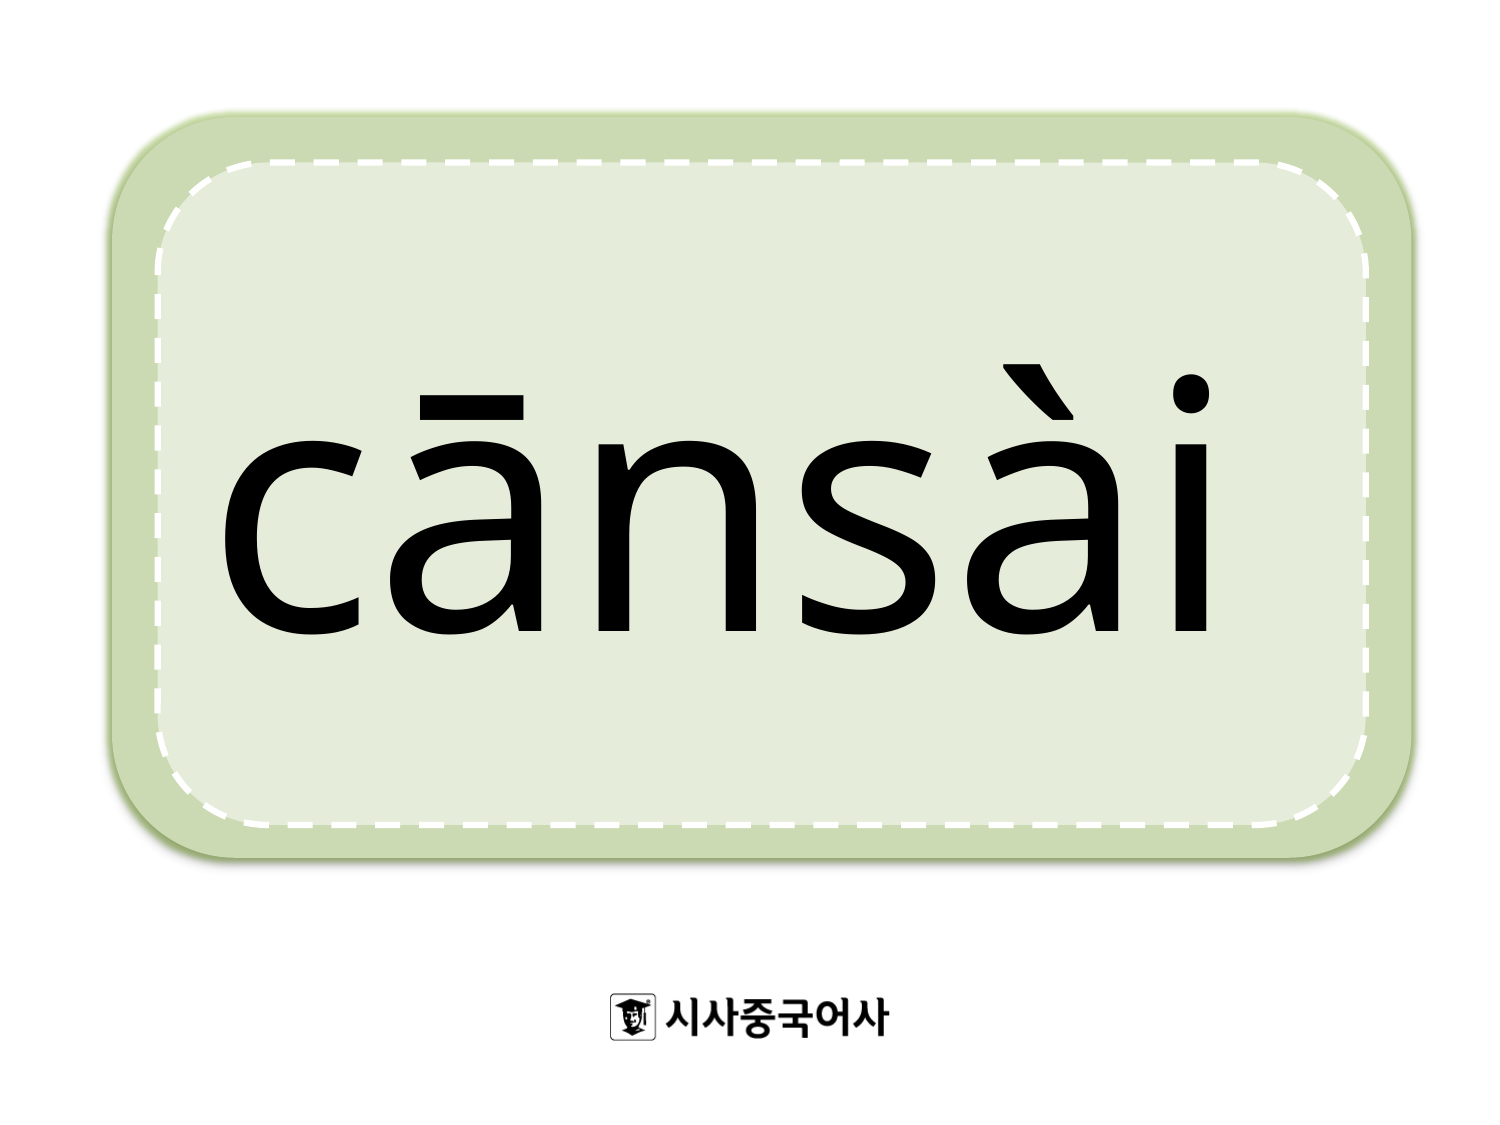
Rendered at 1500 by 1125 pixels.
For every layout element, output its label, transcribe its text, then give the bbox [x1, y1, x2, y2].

text_box cānsài [162, 160, 1371, 824]
picture [602, 987, 898, 1047]
